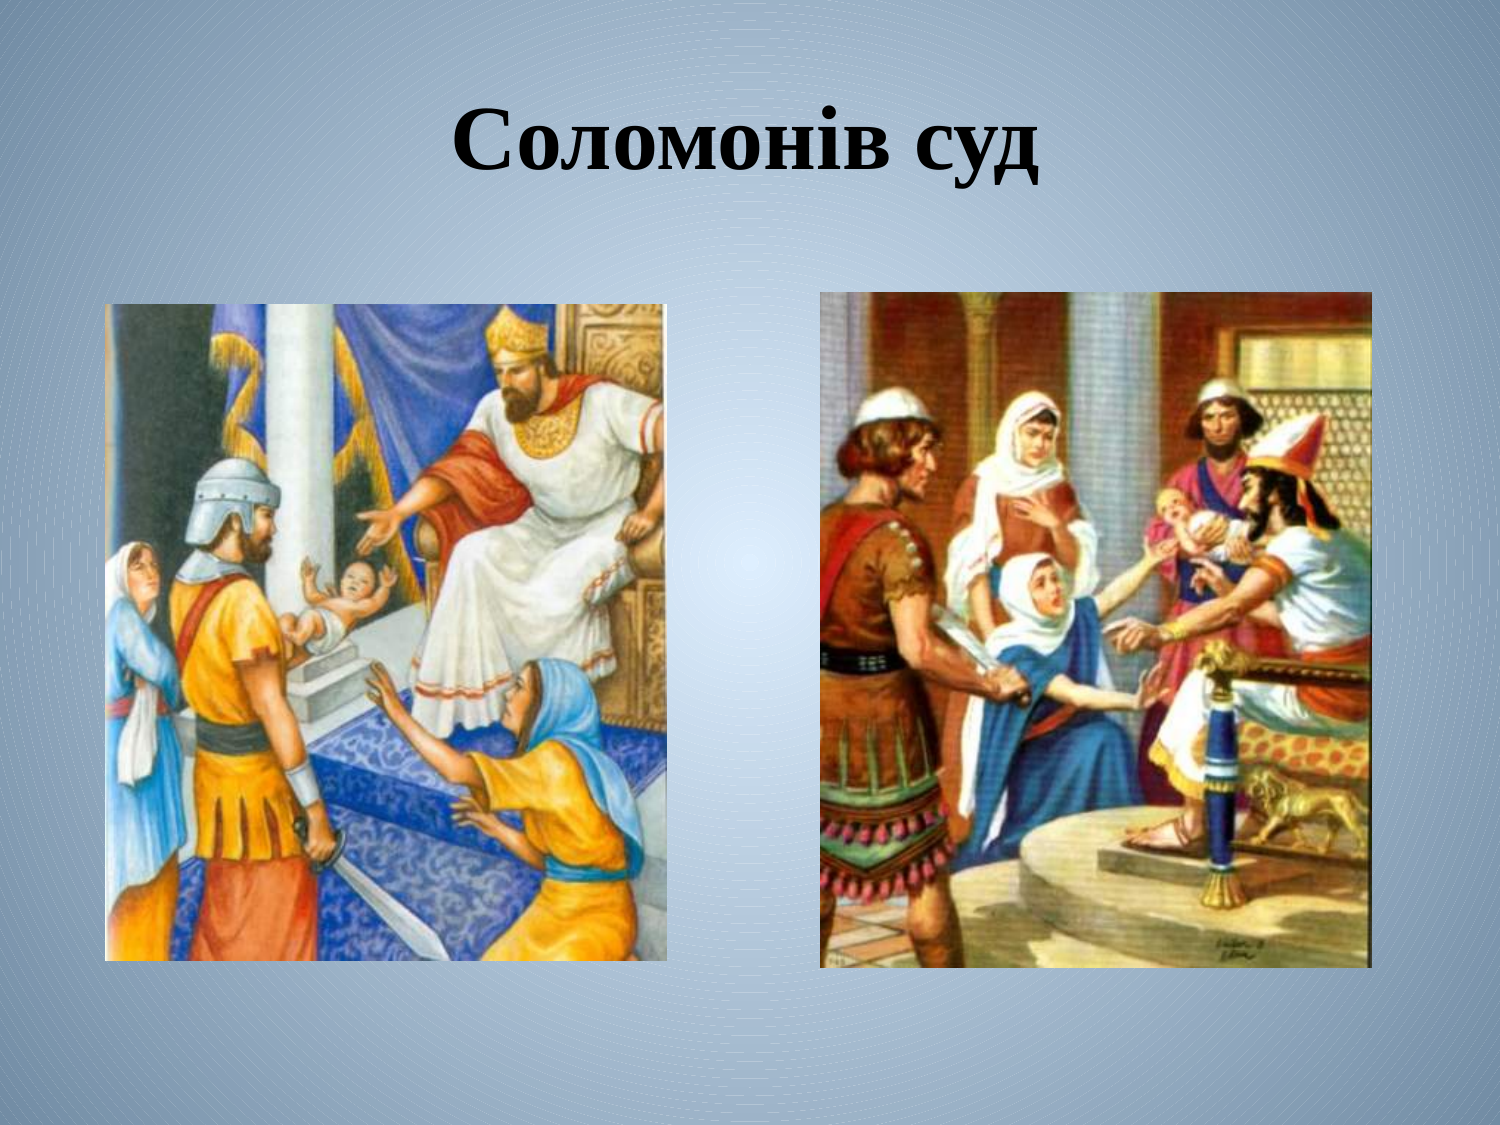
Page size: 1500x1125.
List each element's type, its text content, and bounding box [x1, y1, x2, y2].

picture [820, 292, 1372, 968]
title Соломонів суд [70, 46, 1421, 218]
picture [105, 304, 668, 962]
